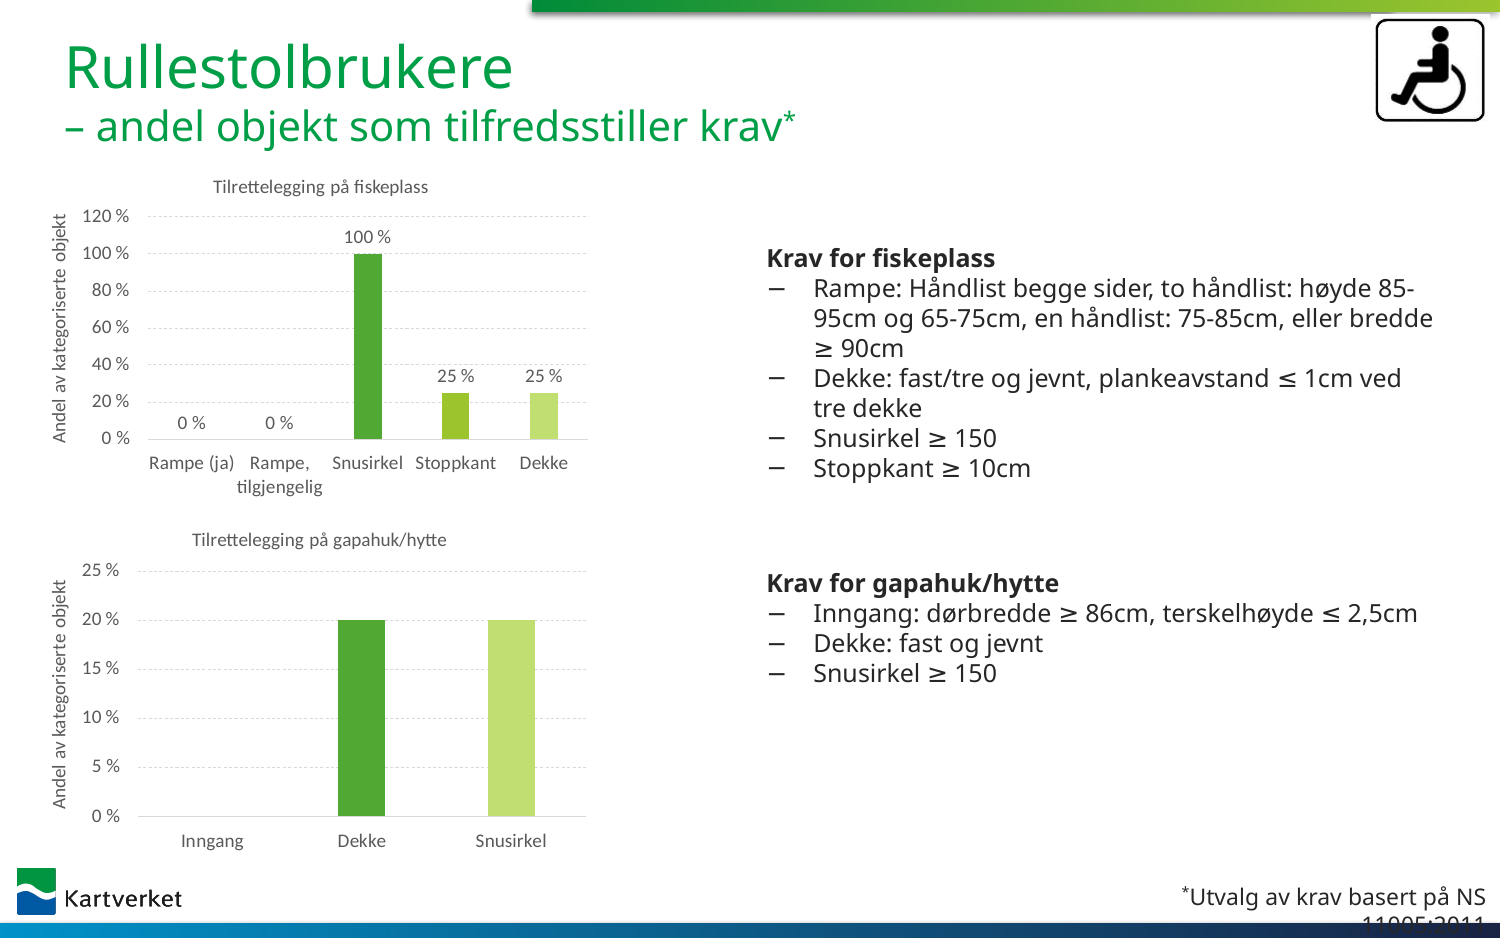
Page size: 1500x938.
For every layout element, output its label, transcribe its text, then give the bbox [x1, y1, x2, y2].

picture [41, 166, 599, 505]
text_box Rullestolbrukere – andel objekt som tilfredsstiller krav* [49, 29, 1431, 158]
text_box *Utvalg av krav basert på NS 11005:2011 [1068, 873, 1500, 938]
text_box Krav for fiskeplass Rampe: Håndlist begge sider, to håndlist: høyde 85-95cm og 65-75cm, en håndlist: 75-85cm, eller bredde ≥ 90cm Dekke: fast/tre og jevnt, plankeavstand ≤ 1cm ved tre dekke Snusirkel ≥ 150 Stoppkant ≥ 10cm [751, 235, 1452, 490]
picture [41, 520, 597, 859]
text_box Krav for gapahuk/hytte Inngang: dørbredde ≥ 86cm, terskelhøyde ≤ 2,5cm Dekke: fast og jevnt Snusirkel ≥ 150 [751, 560, 1452, 695]
picture [1371, 13, 1491, 127]
